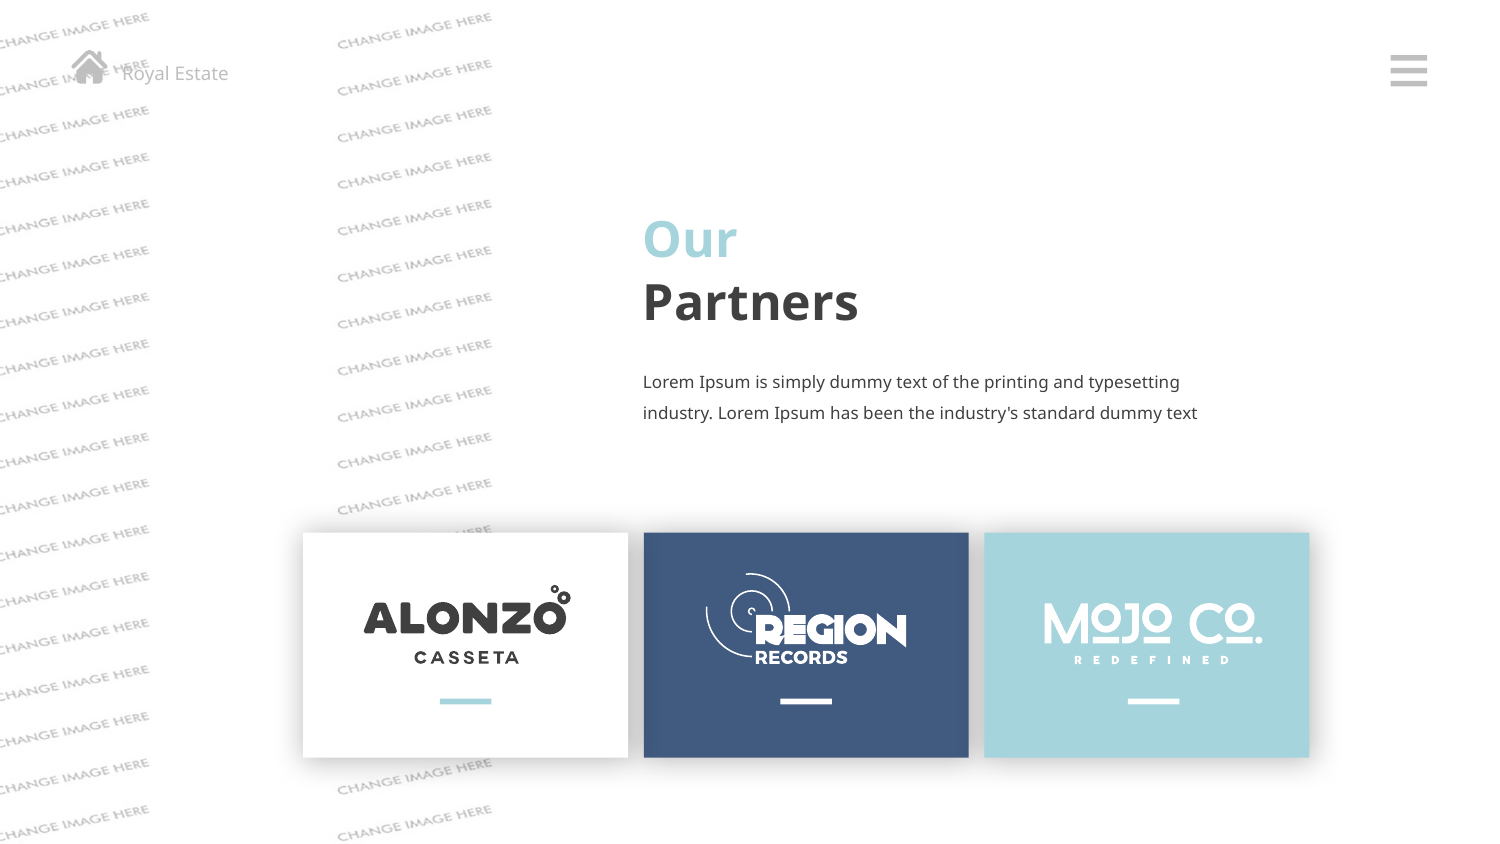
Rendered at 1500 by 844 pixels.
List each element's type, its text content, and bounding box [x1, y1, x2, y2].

text_box [1182, 655, 1190, 665]
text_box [1390, 55, 1428, 87]
text_box [527, 602, 531, 615]
text_box [779, 698, 833, 705]
text_box [527, 532, 629, 759]
text_box [983, 532, 1310, 759]
text_box [1091, 603, 1121, 633]
text_box [1142, 603, 1172, 633]
text_box [1092, 636, 1120, 644]
text_box [1167, 655, 1171, 665]
text_box [1220, 655, 1229, 665]
text_box [1189, 603, 1224, 644]
text_box [756, 612, 907, 648]
text_box [1044, 603, 1088, 644]
text_box Our Partners [628, 197, 927, 338]
text_box [550, 584, 571, 605]
text_box [705, 606, 752, 658]
text_box [1093, 655, 1100, 665]
text_box [809, 650, 848, 664]
text_box [527, 624, 531, 634]
text_box [1127, 698, 1180, 705]
text_box [1202, 655, 1209, 665]
text_box [1224, 603, 1255, 633]
text_box [755, 650, 768, 664]
text_box Lorem Ipsum is simply dummy text of the printing and typesetting industry. Lorem Ipsum has been the industry's standard dummy text [628, 353, 1232, 431]
text_box [1226, 636, 1253, 644]
text_box [730, 590, 774, 633]
text_box [745, 573, 791, 612]
text_box [1149, 655, 1156, 665]
text_box [647, 532, 970, 759]
text_box [1131, 655, 1138, 665]
text_box [1255, 636, 1263, 644]
text_box [1143, 636, 1171, 644]
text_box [71, 49, 262, 92]
text_box [1074, 655, 1082, 665]
text_box [781, 650, 808, 665]
text_box [1111, 655, 1119, 665]
text_box [533, 602, 567, 635]
text_box [769, 650, 780, 664]
picture [0, 0, 527, 844]
text_box [1122, 603, 1139, 644]
